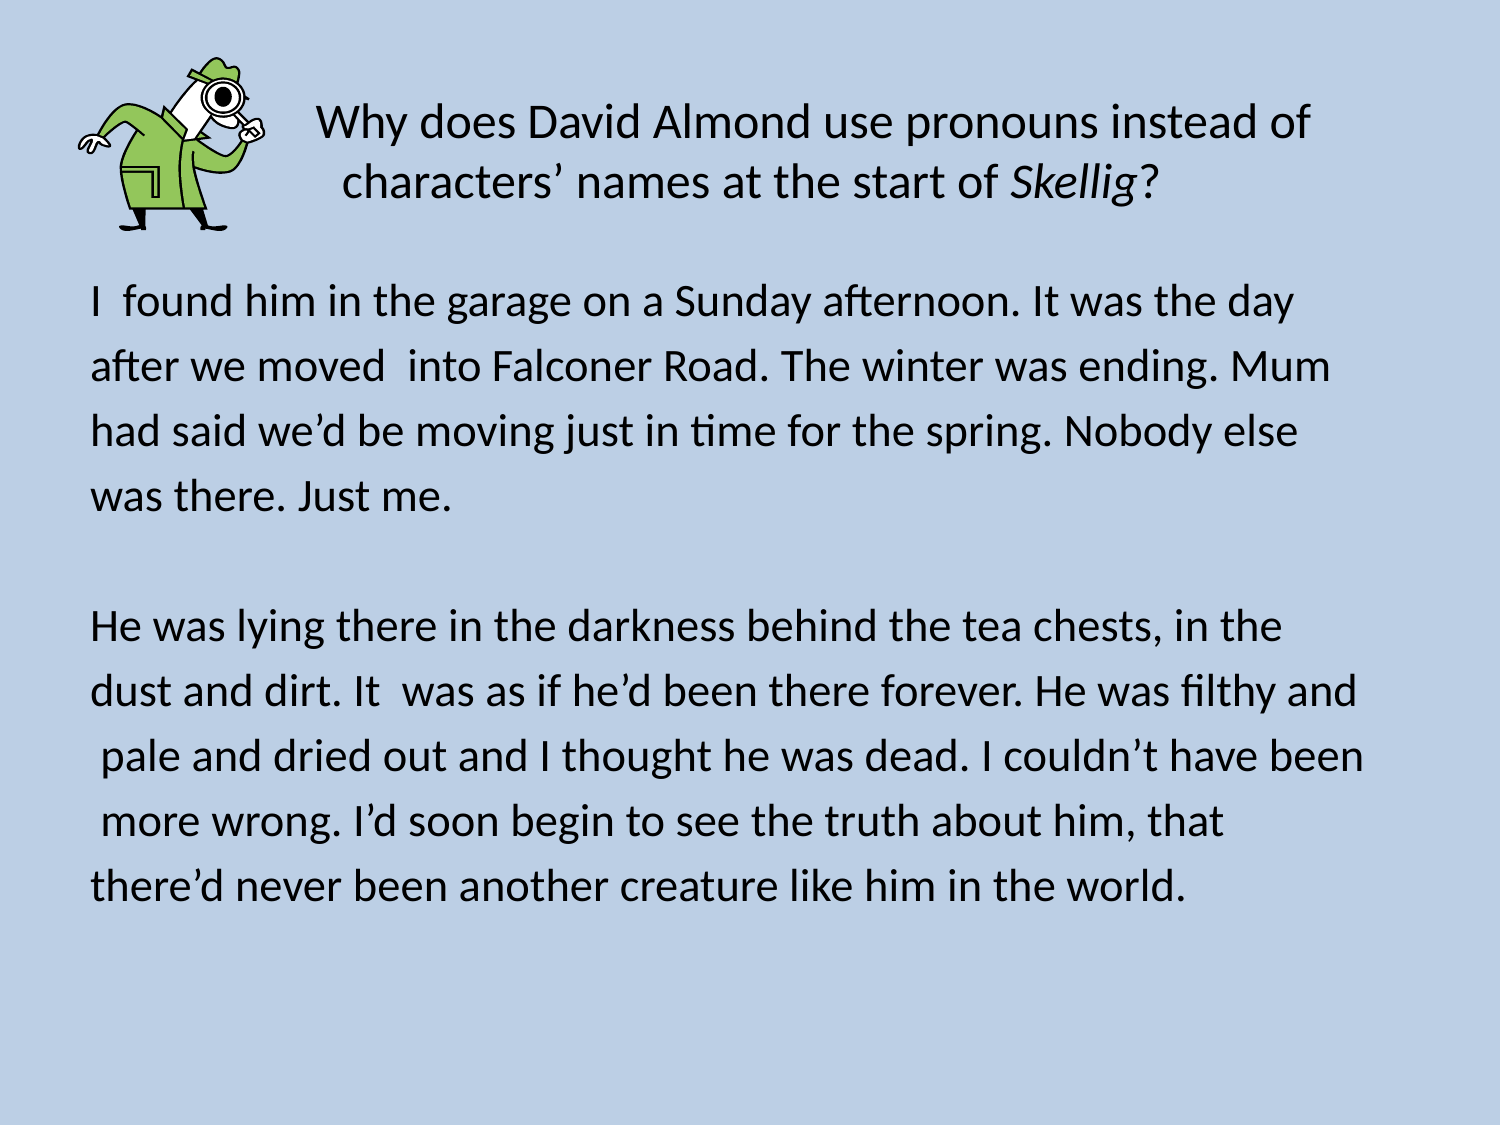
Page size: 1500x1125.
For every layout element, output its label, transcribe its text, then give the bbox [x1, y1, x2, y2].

title Why does David Almond use pronouns instead of characters’ names at the start of Skellig? [76, 54, 1427, 243]
picture [76, 54, 266, 232]
list I found him in the garage on a Sunday afternoon. It was the day after we moved into Falconer Road. The winter was ending. Mum had said we’d be moving just in time for the spring. Nobody else was there. Just me. He was lying there in the darkness behind the tea chests, in the dust and dirt. It was as if he’d been there forever. He was filthy and pale and dried out and I thought he was dead. I couldn’t have been more wrong. I’d soon begin to see the truth about him, that there’d never been another creature like him in the world. [75, 262, 1425, 1059]
